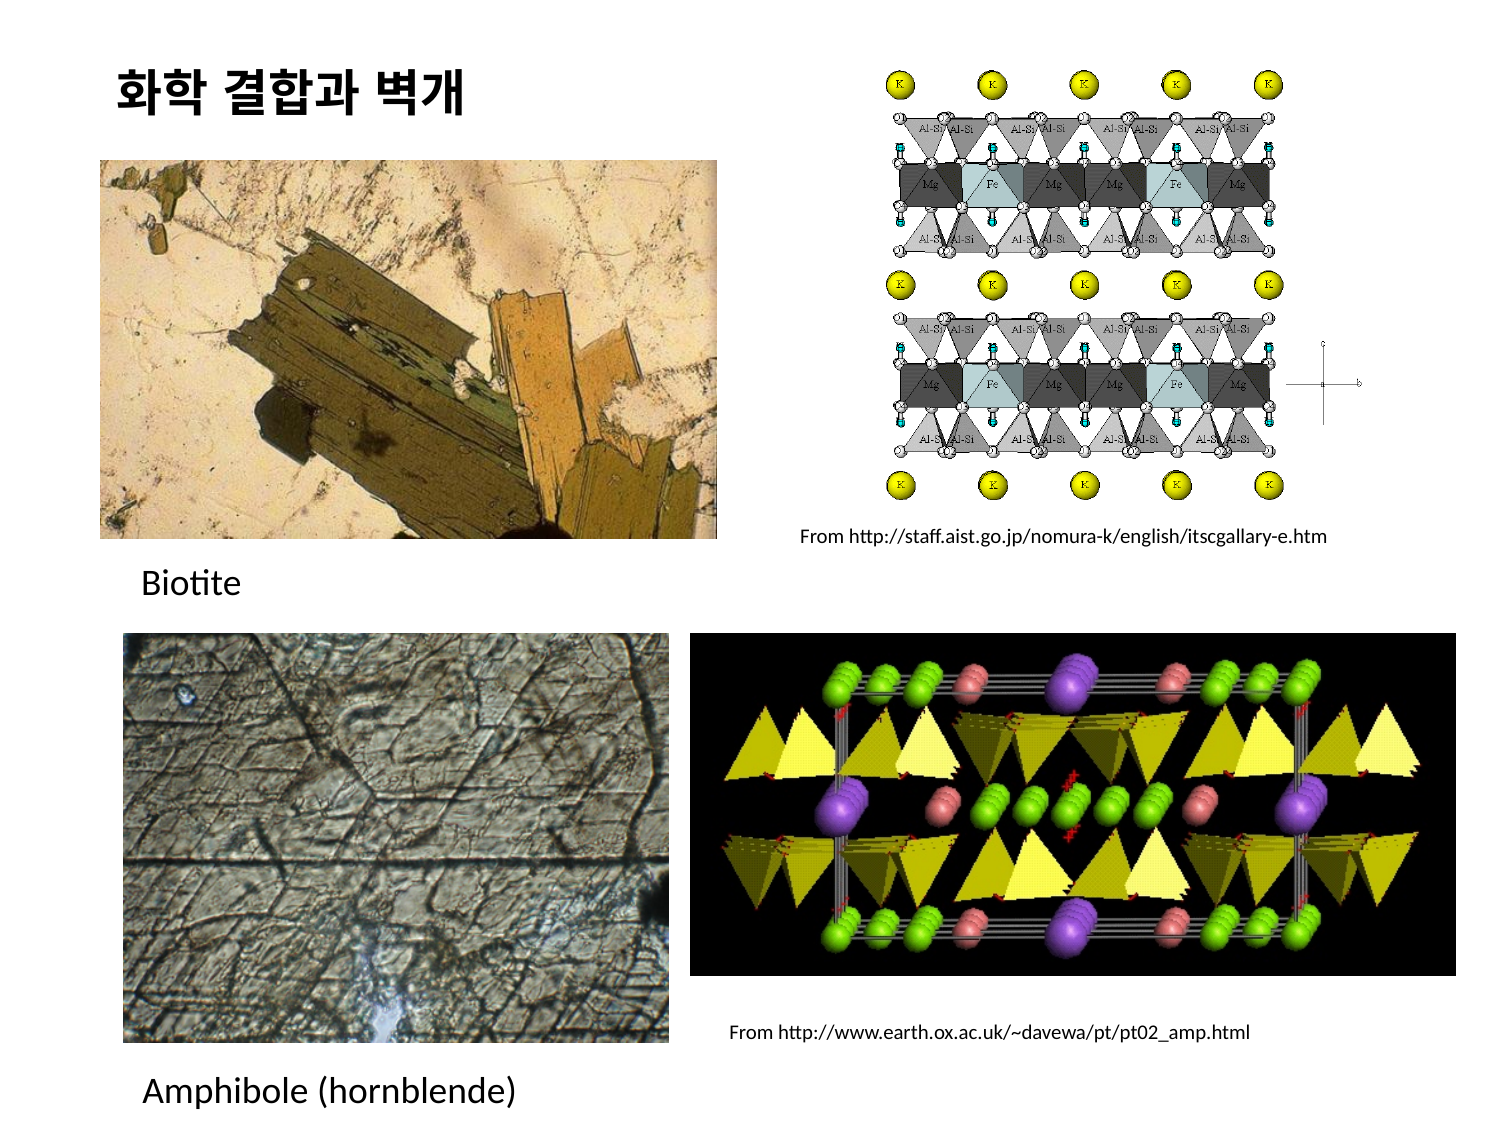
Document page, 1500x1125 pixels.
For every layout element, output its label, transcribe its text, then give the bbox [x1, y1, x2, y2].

text_box [12, 0, 418, 159]
picture [690, 633, 1456, 976]
text_box Amphibole (hornblende) [127, 1058, 533, 1119]
picture [123, 633, 669, 1043]
picture [726, 0, 1442, 598]
picture [100, 160, 717, 539]
text_box 화학 결합과 벽개 [418, 54, 482, 130]
text_box Biotite [126, 550, 257, 611]
text_box From http://www.earth.ox.ac.uk/~davewa/pt/pt02_amp.html [714, 1011, 1465, 1052]
